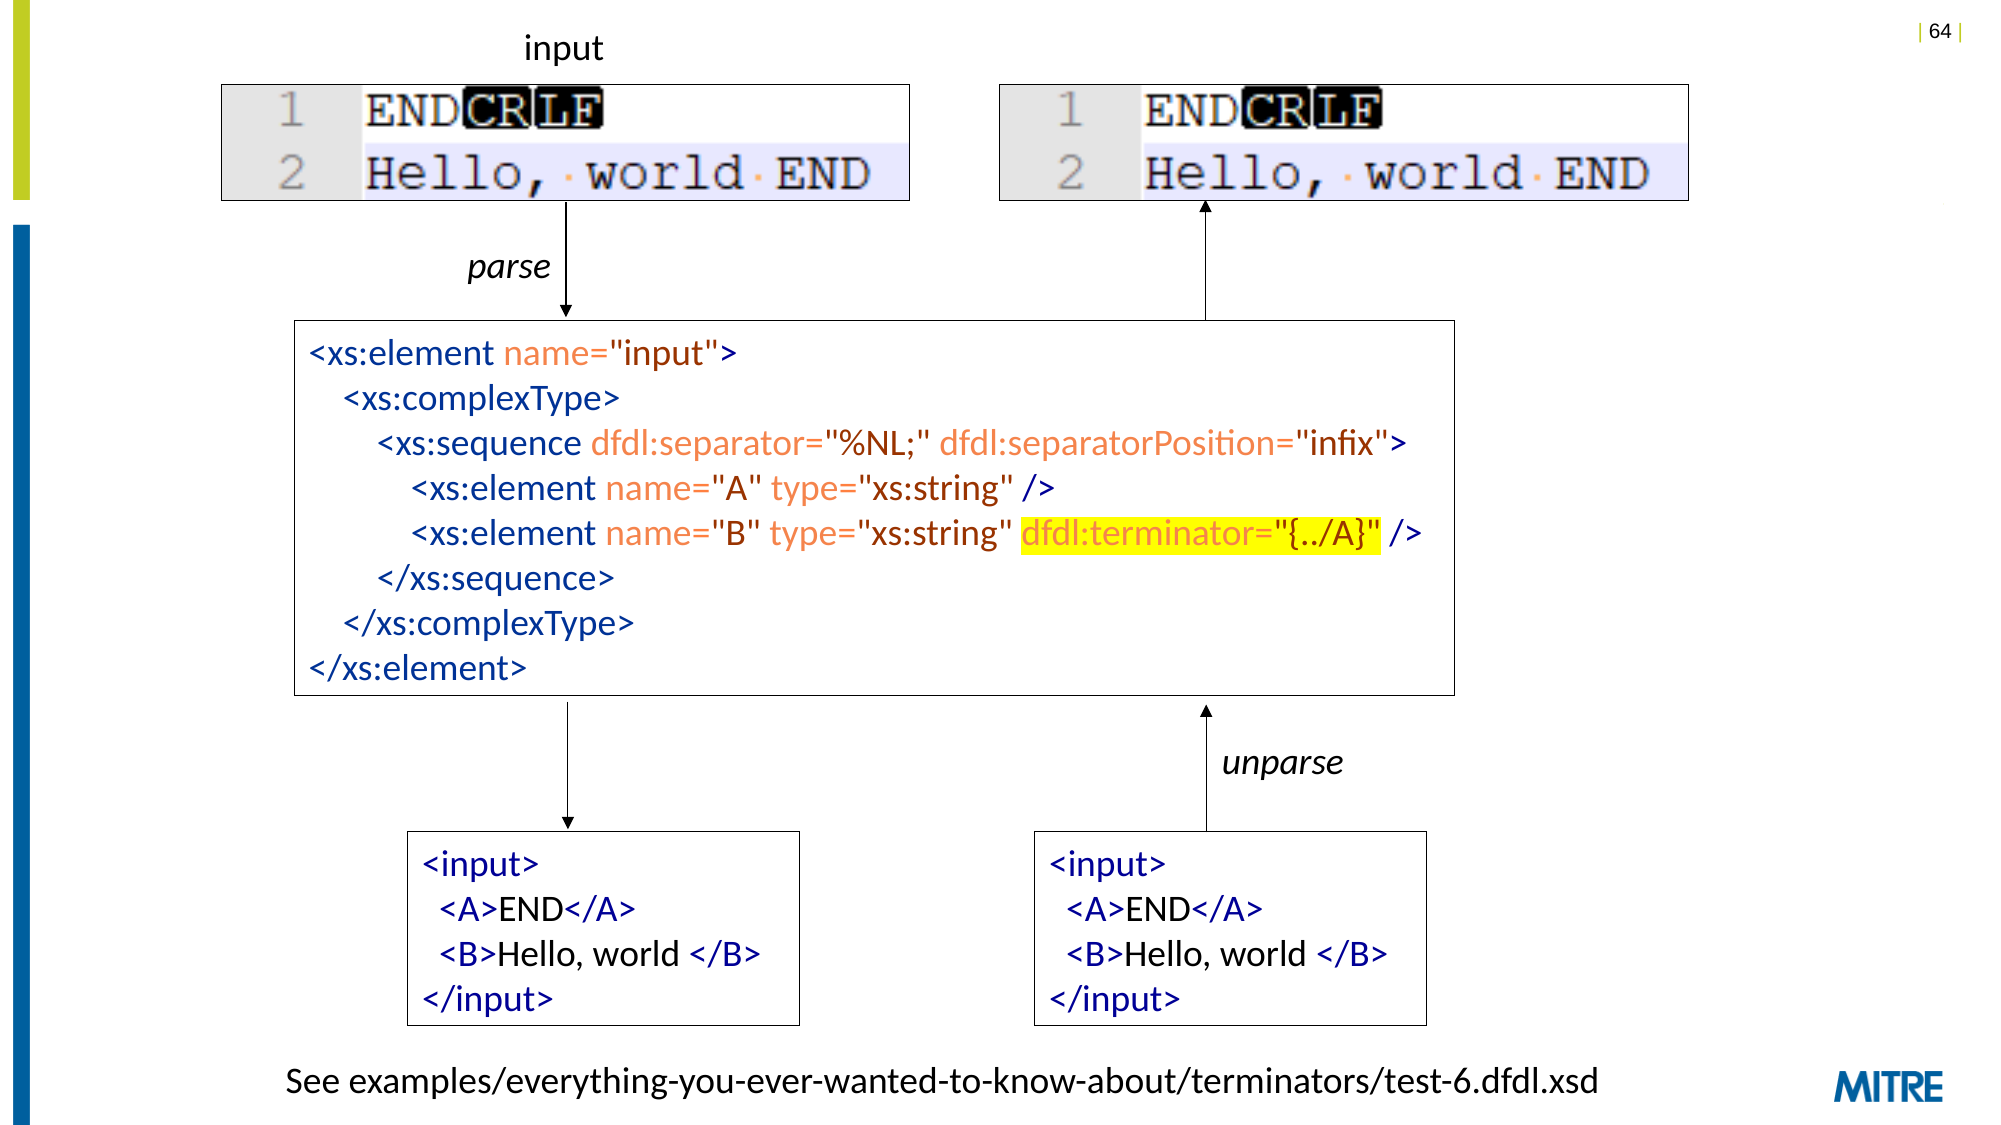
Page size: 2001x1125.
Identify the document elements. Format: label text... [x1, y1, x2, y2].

picture [1834, 1068, 1945, 1109]
text_box <input> <A>END</A> <B>Hello, world </B> </input> [407, 831, 800, 1026]
text_box unparse [1207, 730, 1359, 790]
picture [999, 84, 1689, 201]
text_box input [509, 15, 620, 76]
text_box <xs:element name="input"> <xs:complexType> <xs:sequence dfdl:separator="%NL;" dfdl:separatorPosition="infix"> <xs:element name="A" type="xs:string" /> <xs:element name="B" type="xs:string" dfdl:terminator="{../A}" /> </xs:sequence> </xs:complexType> </xs:element> [294, 320, 1455, 696]
text_box parse [452, 233, 565, 294]
text_box See examples/everything-you-ever-wanted-to-know-about/terminators/test-6.dfdl.xsd [270, 1048, 1616, 1109]
text_box <input> <A>END</A> <B>Hello, world </B> </input> [1034, 831, 1427, 1026]
picture [221, 84, 910, 201]
